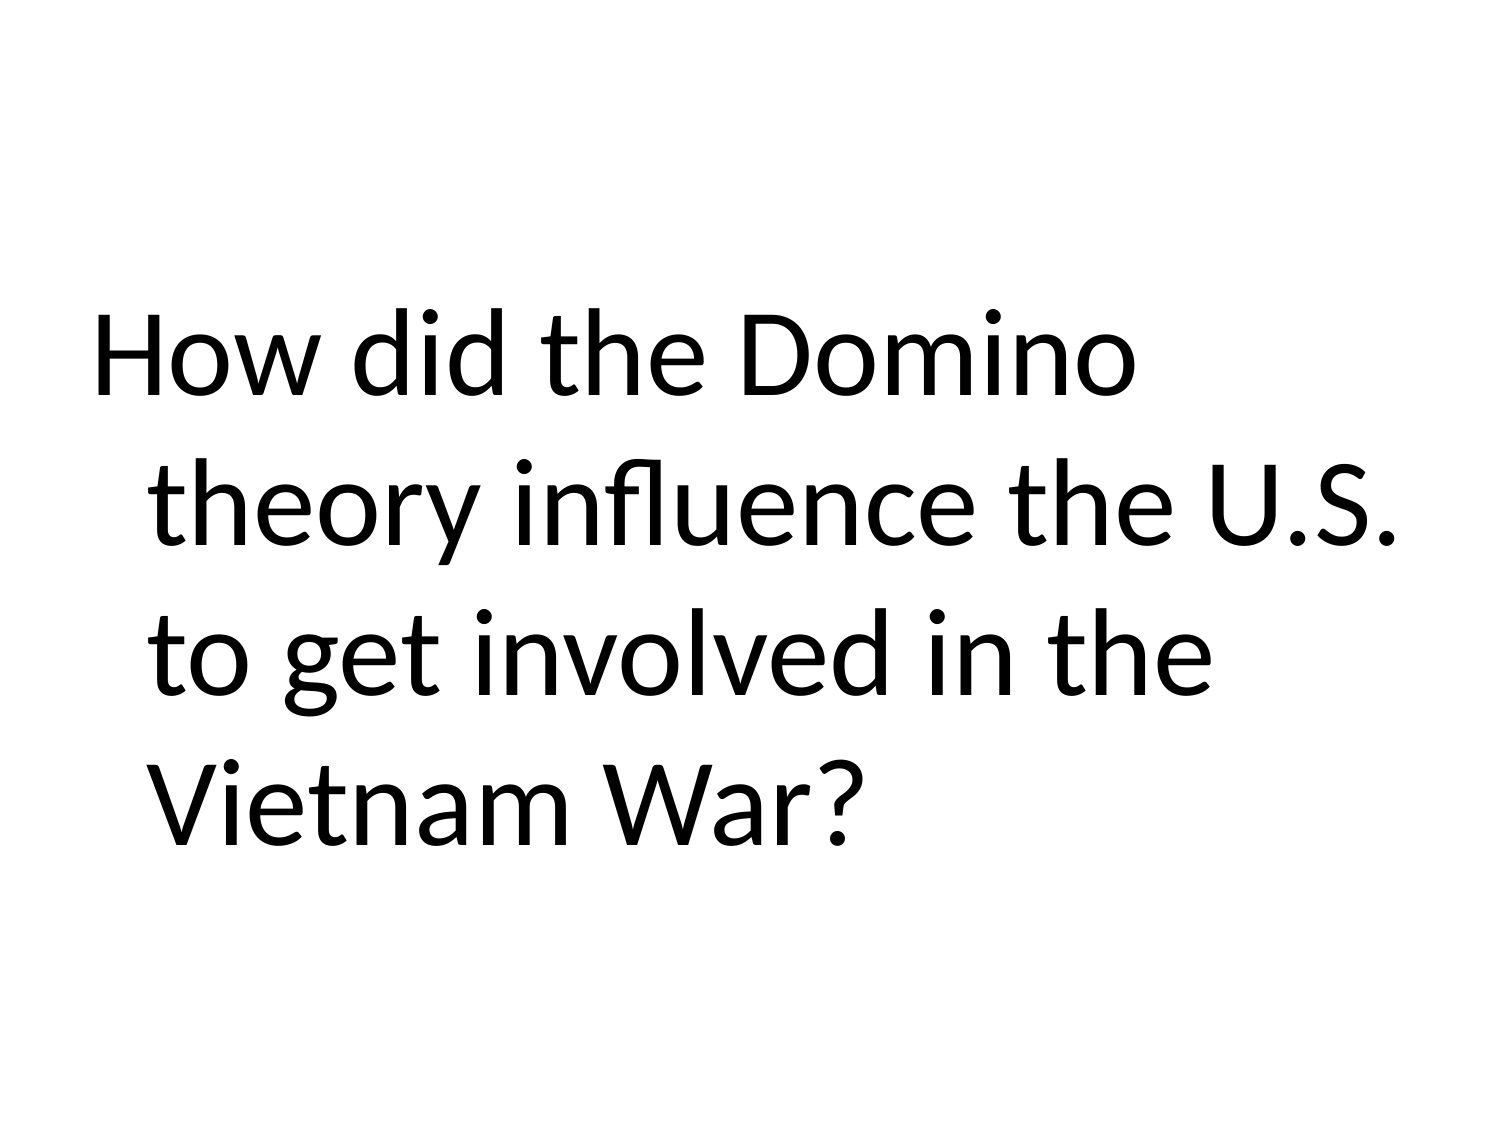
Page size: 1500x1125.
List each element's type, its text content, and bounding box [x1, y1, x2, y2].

list How did the Domino theory influence the U.S. to get involved in the Vietnam War? [75, 262, 1425, 1005]
